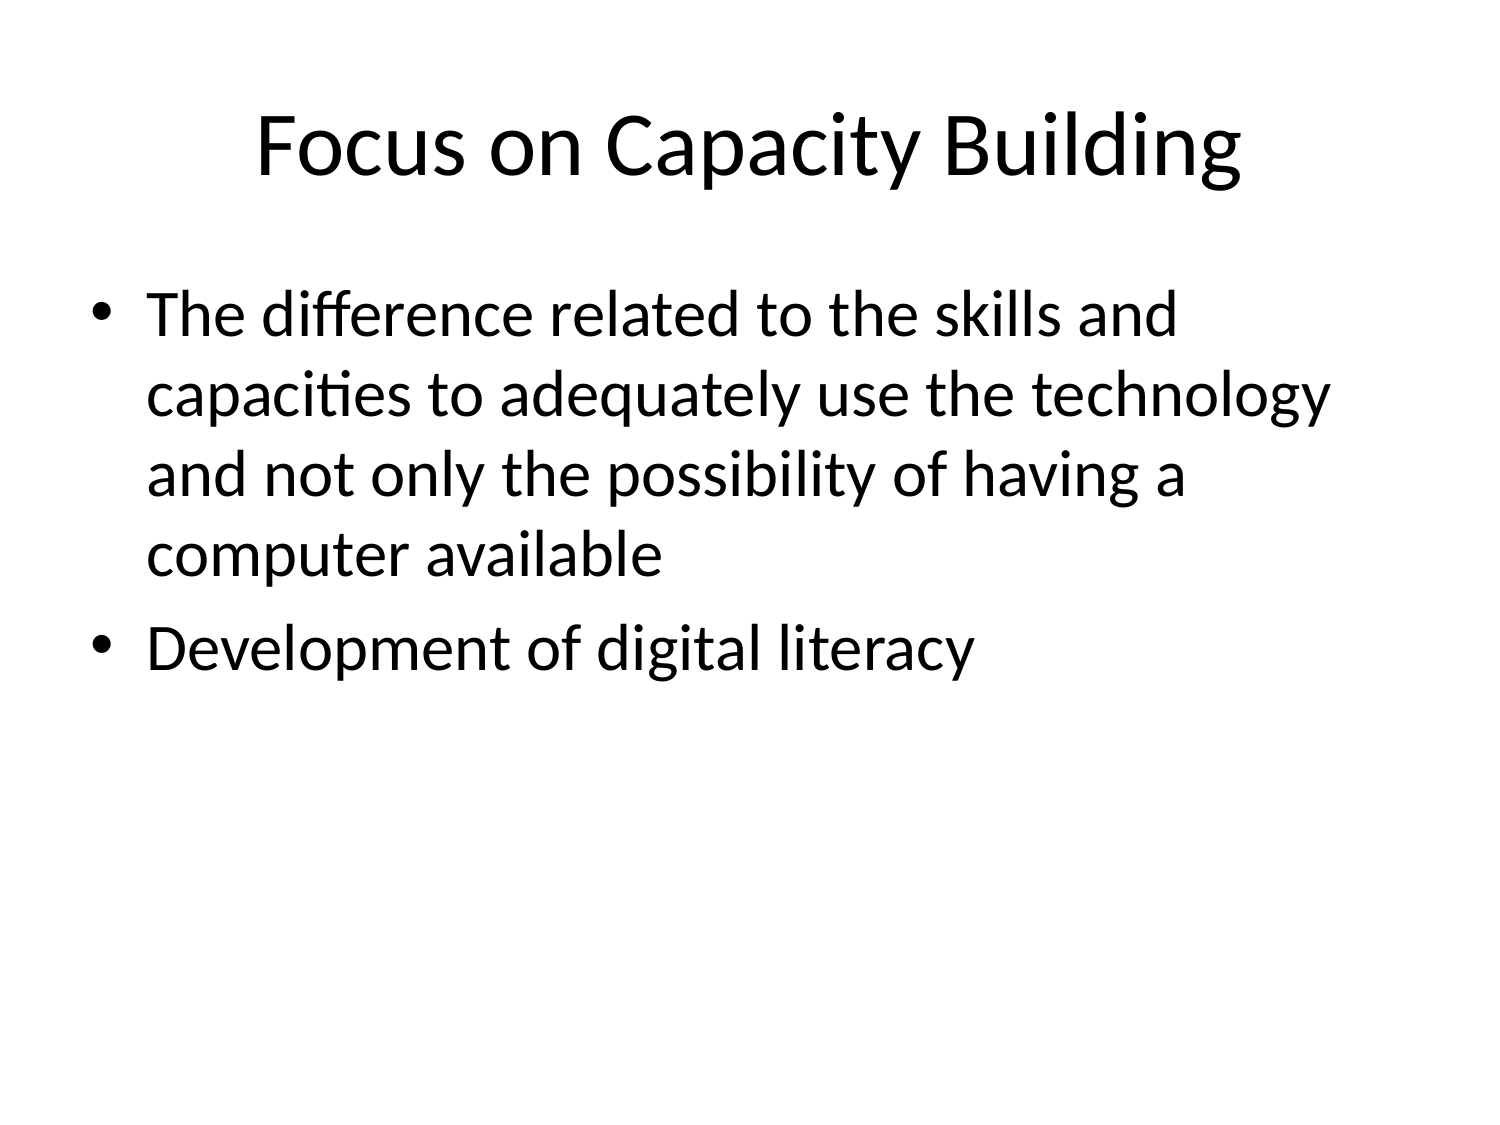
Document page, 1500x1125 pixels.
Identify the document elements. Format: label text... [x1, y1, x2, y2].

title Focus on Capacity Building [75, 45, 1425, 233]
list The difference related to the skills and capacities to adequately use the technology and not only the possibility of having a computer available Development of digital literacy [75, 262, 1425, 1005]
